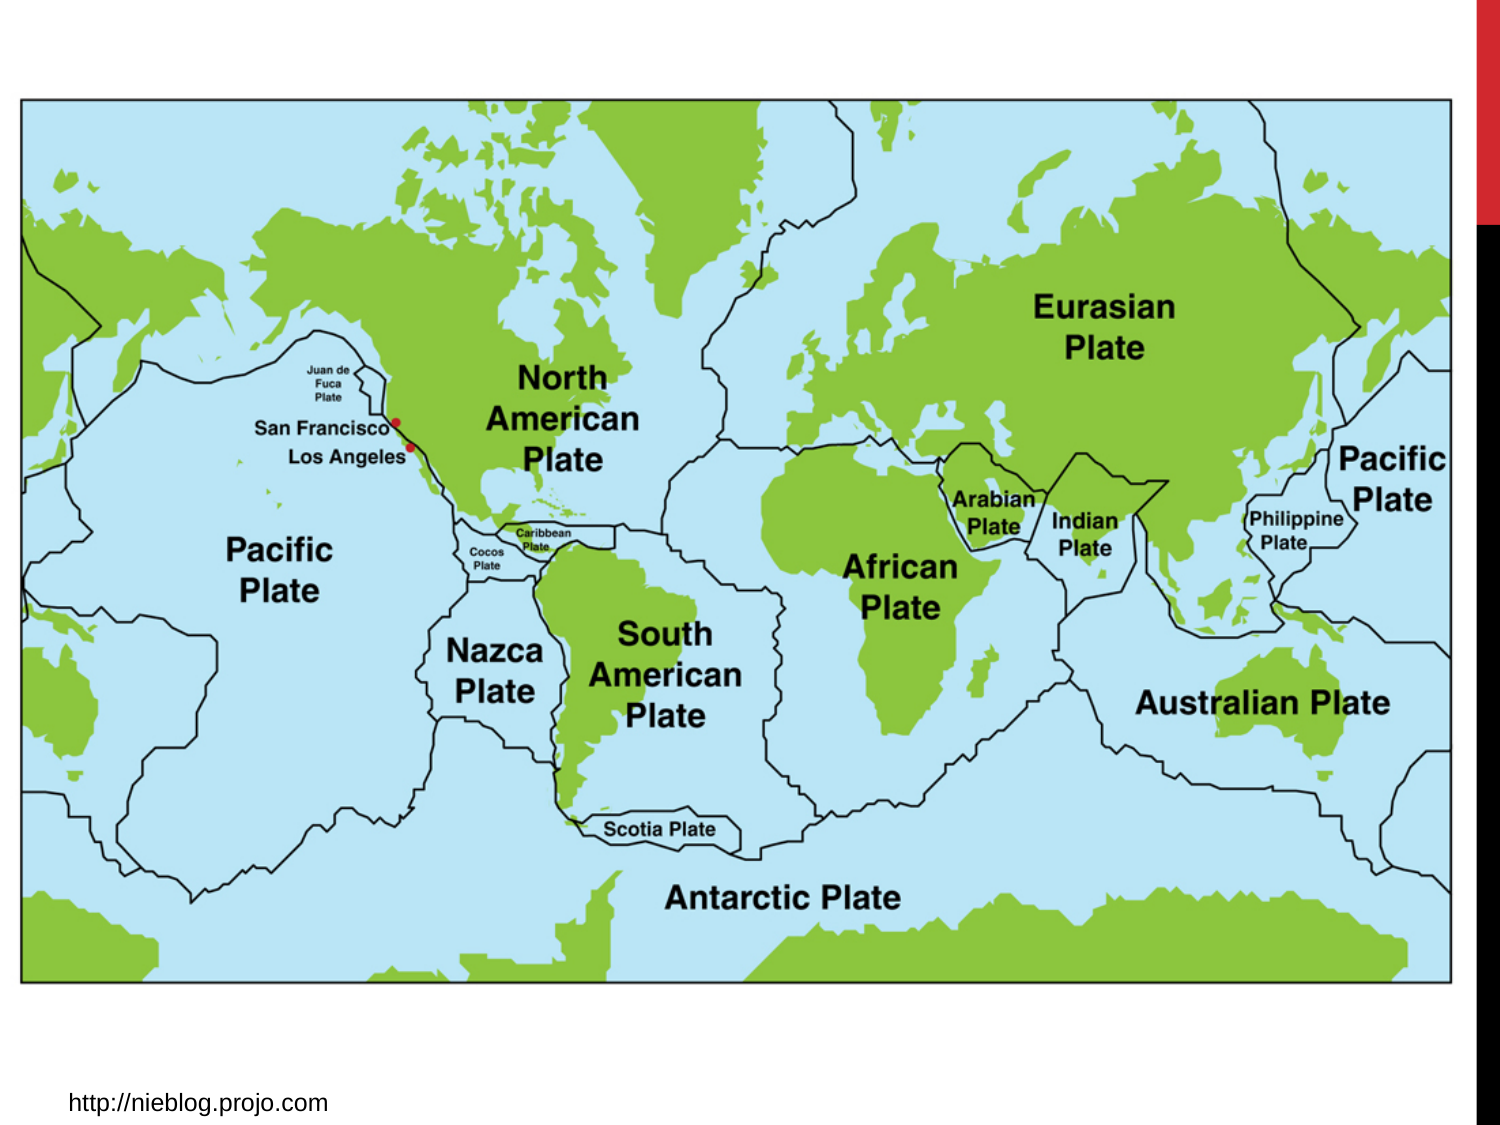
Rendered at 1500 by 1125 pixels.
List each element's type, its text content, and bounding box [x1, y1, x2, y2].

picture [0, 82, 1474, 1000]
text_box http://nieblog.projo.com [53, 1079, 345, 1125]
